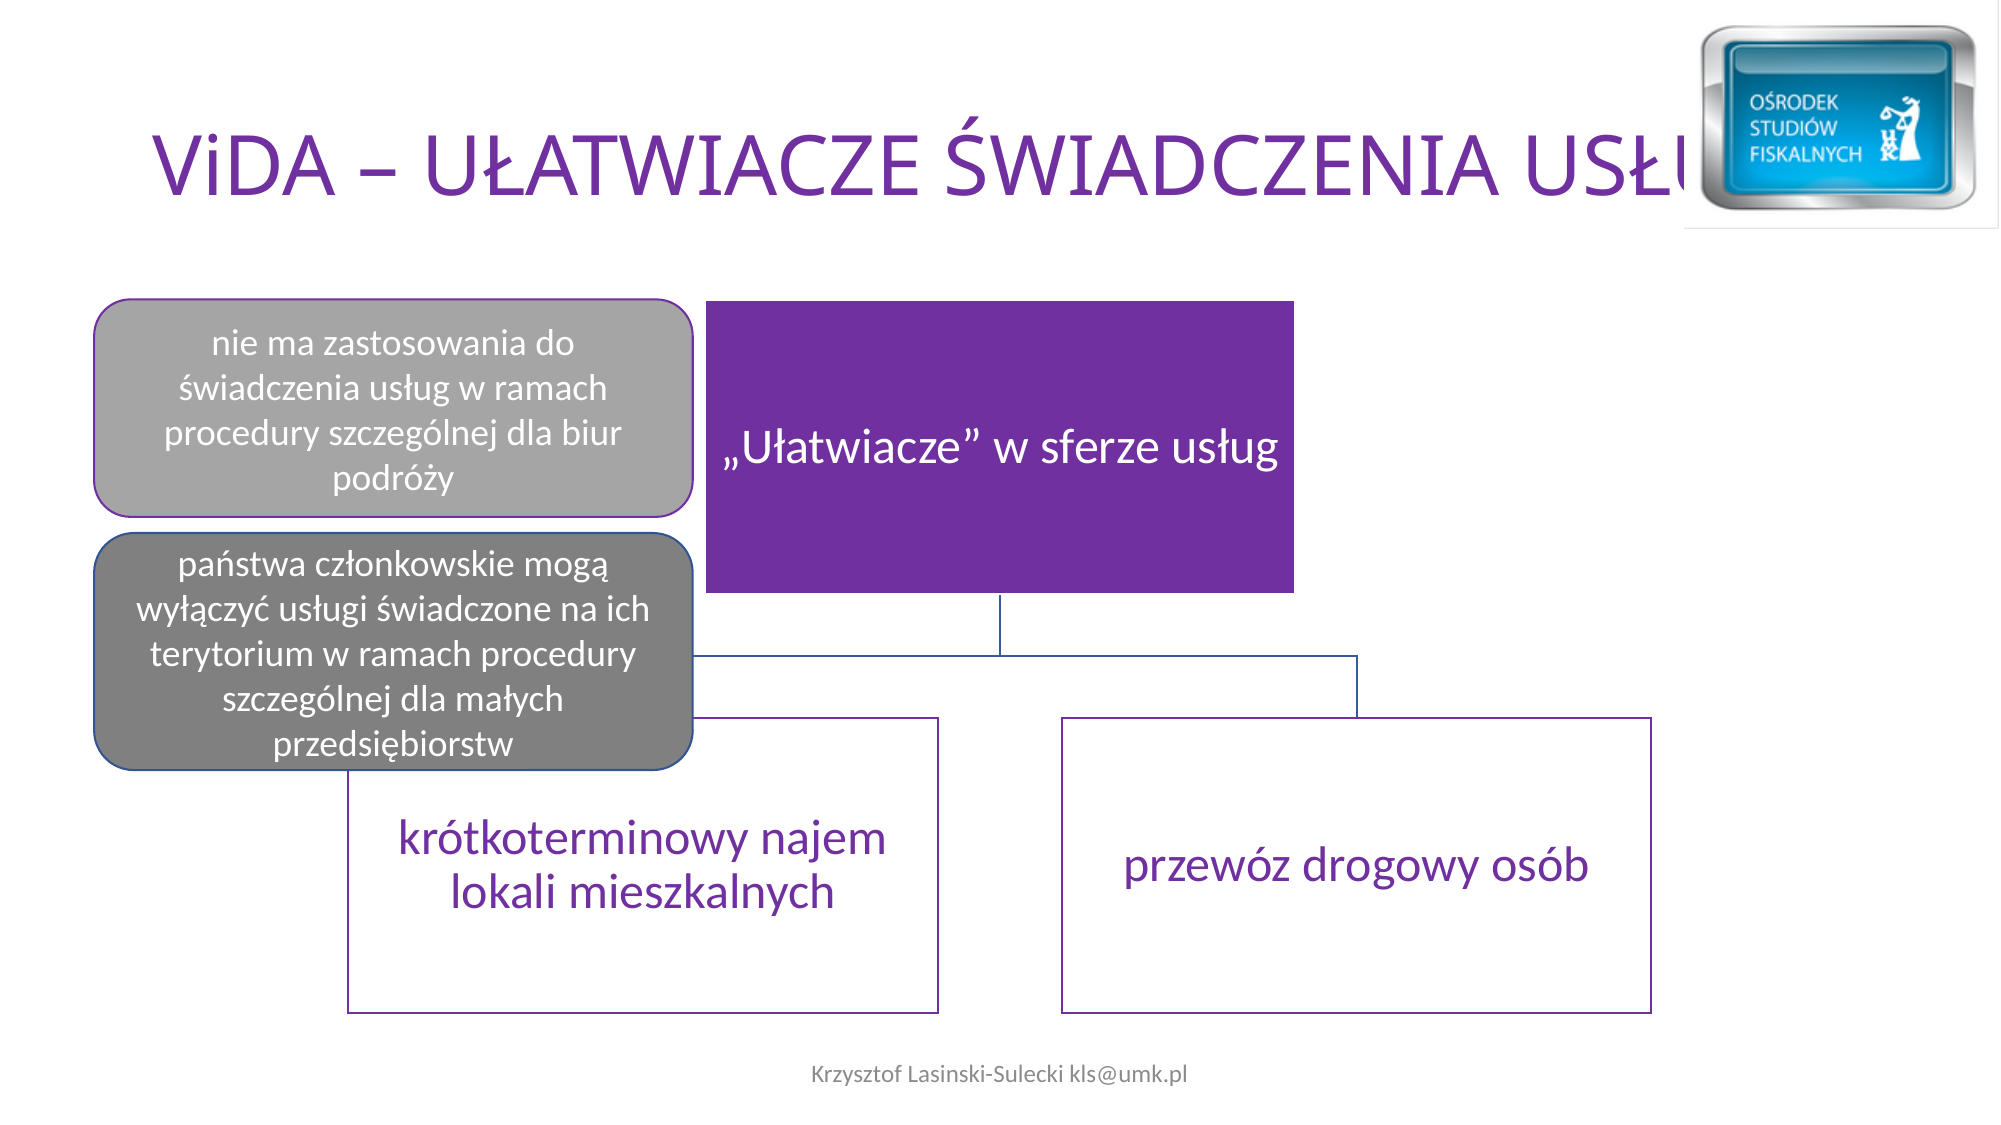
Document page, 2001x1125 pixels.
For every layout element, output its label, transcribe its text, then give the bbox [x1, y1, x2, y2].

text_box nie ma zastosowania do świadczenia usług w ramach procedury szczególnej dla biur podróży [93, 298, 663, 518]
footer Krzysztof Lasinski-Sulecki kls@umk.pl [662, 1042, 1338, 1103]
text_box państwa członkowskie mogą wyłączyć usługi świadczone na ich terytorium w ramach procedury szczególnej dla małych przedsiębiorstw [93, 531, 137, 772]
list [137, 299, 1863, 1014]
title ViDA – UŁATWIACZE ŚWIADCZENIA USŁUG [137, 59, 1863, 278]
picture [1684, 0, 2000, 230]
